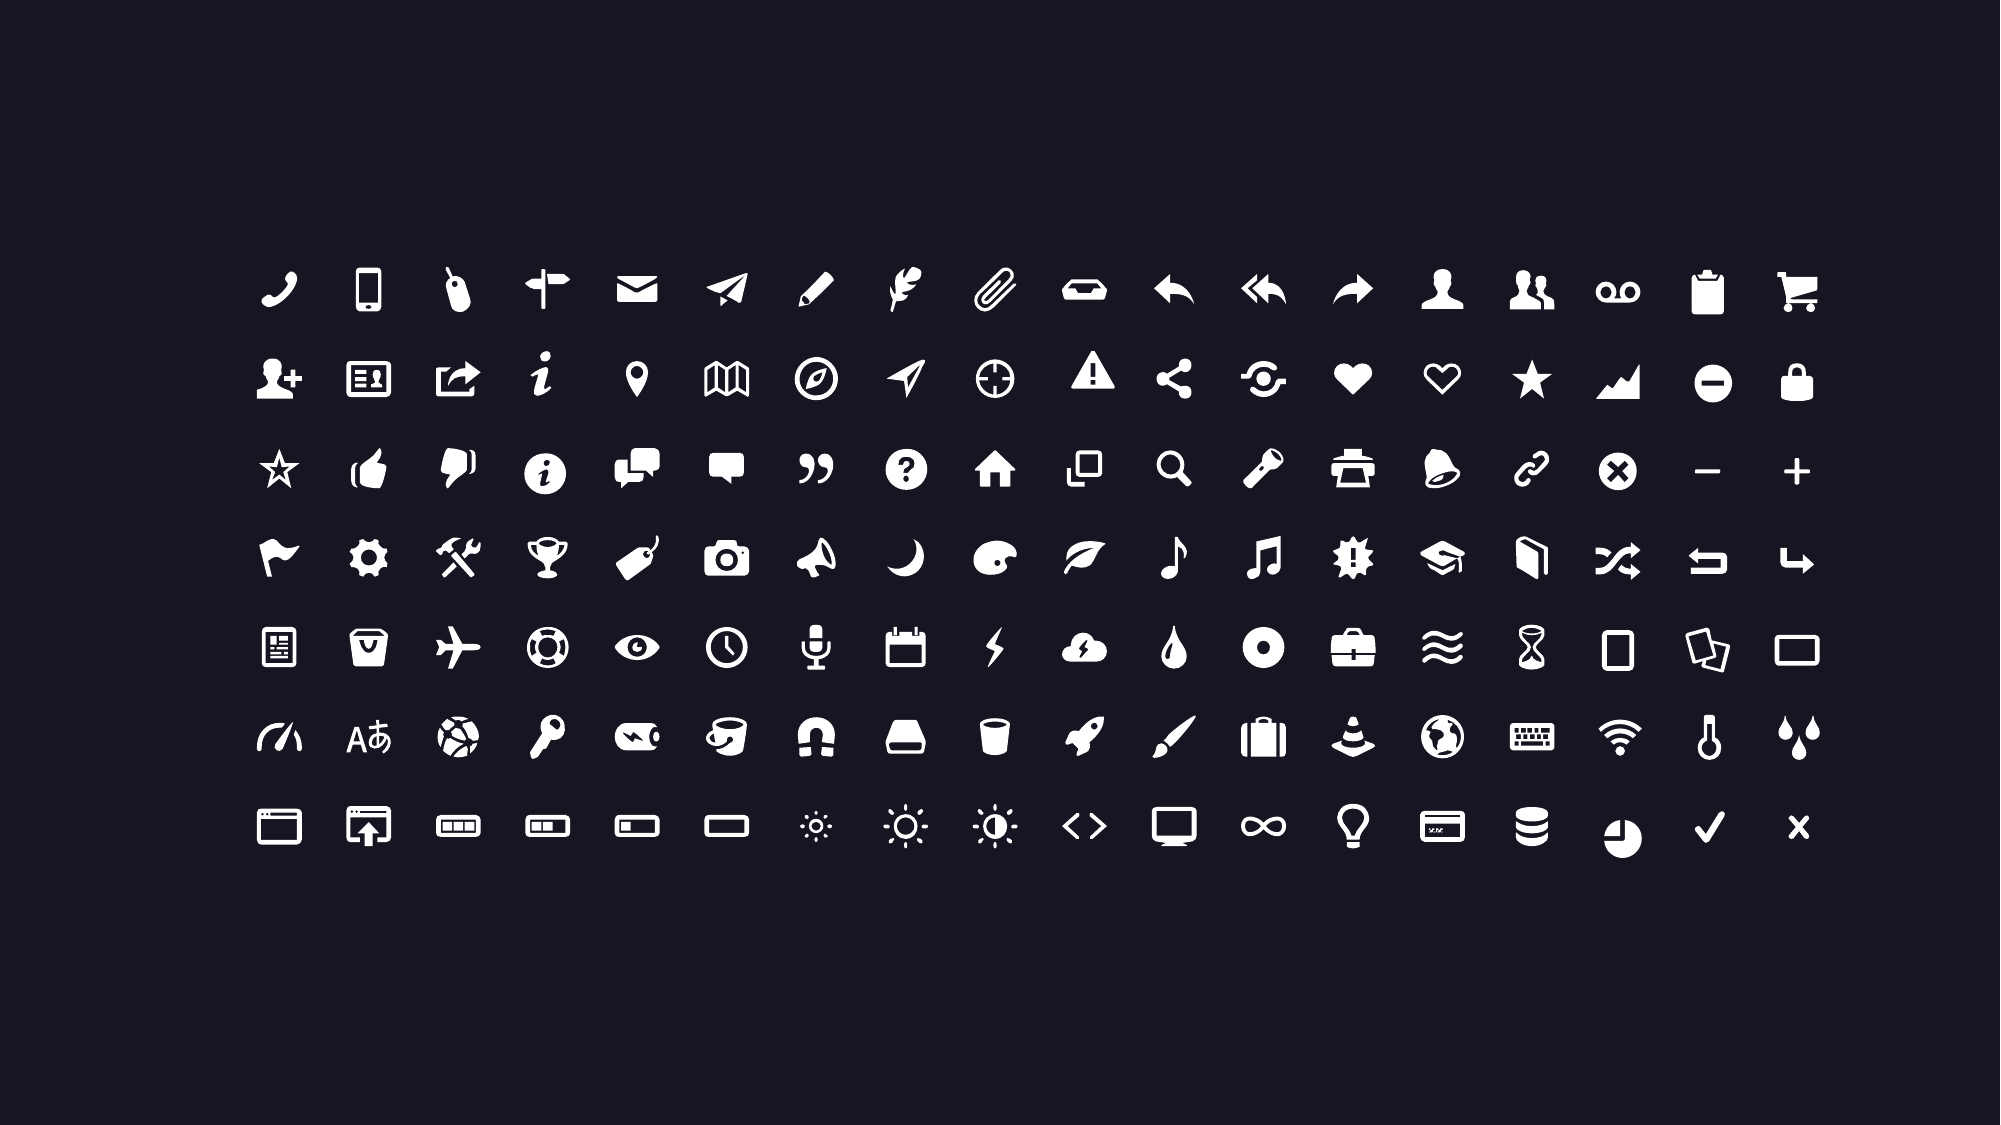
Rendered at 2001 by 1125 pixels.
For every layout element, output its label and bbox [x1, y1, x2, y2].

text_box [357, 822, 380, 847]
text_box [888, 837, 895, 844]
text_box [1163, 715, 1196, 747]
text_box [261, 626, 297, 668]
text_box [799, 746, 812, 757]
text_box [1595, 542, 1641, 575]
text_box [1241, 273, 1258, 304]
text_box [1515, 832, 1548, 847]
text_box [453, 746, 468, 758]
text_box [1346, 842, 1360, 849]
text_box [527, 536, 568, 579]
text_box [447, 361, 481, 386]
text_box [355, 267, 382, 312]
text_box [256, 808, 302, 845]
text_box [1610, 737, 1630, 745]
text_box [1243, 448, 1284, 489]
text_box [1241, 816, 1286, 837]
text_box [1697, 714, 1722, 760]
text_box [614, 814, 660, 837]
text_box [885, 719, 926, 754]
text_box [1422, 653, 1463, 664]
text_box [1422, 642, 1463, 653]
text_box [888, 809, 895, 815]
text_box [887, 539, 924, 577]
text_box [977, 809, 984, 815]
text_box [1075, 450, 1103, 477]
text_box [1333, 448, 1373, 460]
text_box [1427, 563, 1456, 576]
text_box [436, 814, 481, 837]
text_box [437, 727, 444, 747]
text_box [704, 814, 750, 837]
text_box [1089, 813, 1107, 839]
text_box [441, 718, 455, 731]
text_box [1774, 634, 1820, 666]
text_box [525, 814, 571, 837]
text_box [1242, 626, 1285, 669]
text_box [1601, 630, 1635, 671]
text_box [1241, 361, 1277, 379]
text_box [1062, 813, 1080, 839]
text_box [1422, 630, 1463, 641]
text_box [1065, 716, 1104, 756]
text_box [469, 449, 476, 474]
text_box [1784, 458, 1810, 485]
text_box [1509, 723, 1555, 751]
text_box [885, 626, 926, 668]
text_box [1250, 378, 1286, 398]
text_box [256, 722, 286, 752]
text_box [1515, 536, 1548, 579]
text_box [975, 359, 1015, 398]
text_box [1595, 281, 1641, 303]
text_box [1333, 273, 1374, 305]
text_box [1279, 722, 1286, 757]
text_box [349, 539, 388, 577]
text_box [524, 453, 567, 495]
text_box [451, 716, 469, 722]
text_box [1161, 625, 1187, 669]
text_box [1334, 363, 1373, 395]
text_box [1062, 632, 1107, 662]
text_box [530, 367, 552, 396]
text_box [1694, 364, 1733, 403]
text_box [1063, 541, 1106, 574]
text_box [1780, 547, 1815, 574]
text_box [1161, 536, 1187, 579]
text_box [794, 356, 838, 401]
text_box [1618, 563, 1641, 580]
text_box [617, 283, 658, 302]
text_box [821, 746, 834, 757]
text_box [1252, 273, 1286, 305]
text_box [368, 719, 391, 754]
text_box [974, 450, 1016, 487]
text_box [614, 634, 660, 661]
text_box [797, 537, 836, 578]
text_box [1331, 463, 1375, 488]
text_box [885, 448, 928, 490]
text_box [436, 626, 481, 669]
text_box [893, 814, 918, 839]
text_box [256, 358, 293, 399]
text_box [530, 714, 565, 759]
text_box [1151, 806, 1197, 847]
text_box [1337, 803, 1370, 840]
text_box [1006, 837, 1012, 844]
text_box [1615, 746, 1625, 756]
text_box [1423, 363, 1462, 395]
text_box [614, 459, 644, 489]
text_box [1791, 734, 1807, 760]
text_box [1152, 743, 1168, 758]
text_box [972, 824, 980, 829]
text_box [259, 448, 300, 489]
text_box [1424, 449, 1461, 489]
text_box [1062, 279, 1107, 300]
text_box [1604, 820, 1642, 858]
text_box [1519, 624, 1545, 670]
text_box [1331, 740, 1376, 757]
text_box [261, 271, 298, 308]
text_box [709, 452, 744, 484]
text_box [351, 462, 358, 488]
text_box [470, 742, 478, 754]
text_box [1330, 627, 1376, 653]
text_box [359, 448, 387, 489]
text_box [526, 626, 569, 668]
text_box [349, 628, 388, 667]
text_box [441, 538, 481, 578]
text_box [1066, 468, 1085, 487]
text_box [917, 809, 924, 815]
text_box [1156, 358, 1192, 399]
text_box [1342, 730, 1364, 742]
text_box [1421, 269, 1464, 309]
text_box [1596, 364, 1640, 399]
text_box [986, 626, 1004, 668]
text_box [1805, 715, 1820, 740]
text_box [625, 361, 649, 398]
text_box [259, 539, 300, 577]
text_box [917, 837, 923, 844]
text_box [451, 727, 467, 741]
text_box [1685, 627, 1731, 673]
text_box [1777, 272, 1818, 313]
text_box [705, 717, 747, 756]
text_box [974, 267, 1017, 312]
text_box [704, 361, 750, 398]
text_box [1788, 815, 1810, 839]
text_box [525, 269, 571, 309]
text_box [1156, 450, 1192, 487]
text_box [797, 717, 835, 744]
text_box [1246, 535, 1281, 580]
text_box [346, 726, 368, 753]
text_box [1781, 363, 1814, 401]
text_box [1691, 269, 1724, 315]
text_box [979, 718, 1010, 756]
text_box [630, 448, 660, 478]
text_box [346, 806, 392, 843]
text_box [799, 453, 815, 484]
text_box [705, 626, 748, 669]
text_box [1420, 810, 1465, 842]
text_box [1598, 452, 1637, 491]
text_box [274, 722, 293, 751]
text_box [1694, 469, 1721, 474]
text_box [1778, 715, 1793, 740]
text_box [1331, 655, 1375, 667]
text_box [293, 730, 302, 752]
text_box [1598, 719, 1642, 732]
text_box [1154, 273, 1195, 305]
text_box [1515, 806, 1548, 822]
text_box [706, 272, 748, 303]
text_box [1515, 821, 1548, 834]
text_box [1514, 461, 1535, 487]
text_box [720, 296, 728, 307]
text_box [1347, 716, 1359, 727]
text_box [1604, 728, 1637, 739]
text_box [443, 738, 464, 756]
text_box [462, 721, 479, 741]
text_box [1527, 450, 1550, 476]
text_box [890, 266, 922, 312]
text_box [704, 540, 750, 576]
text_box [436, 537, 461, 556]
text_box [540, 351, 551, 362]
text_box [284, 369, 302, 388]
text_box [1509, 270, 1541, 310]
text_box [1071, 351, 1115, 389]
text_box [1512, 359, 1553, 399]
text_box [1535, 275, 1555, 310]
text_box [817, 453, 834, 484]
text_box [973, 540, 1017, 575]
text_box [614, 723, 658, 751]
text_box [615, 535, 659, 581]
text_box [1256, 371, 1271, 386]
text_box [1333, 536, 1374, 580]
text_box [1688, 547, 1728, 574]
text_box [440, 448, 467, 489]
text_box [983, 814, 1008, 839]
text_box [436, 367, 475, 397]
text_box [1694, 811, 1725, 843]
text_box [1241, 722, 1248, 757]
text_box [445, 266, 471, 313]
text_box [978, 837, 984, 844]
text_box [801, 624, 831, 670]
text_box [798, 271, 834, 307]
text_box [1421, 715, 1465, 759]
text_box [1250, 716, 1277, 757]
text_box [808, 818, 824, 834]
text_box [653, 731, 660, 742]
text_box [616, 276, 658, 289]
text_box [346, 361, 392, 398]
text_box [886, 359, 926, 398]
text_box [1420, 540, 1465, 573]
